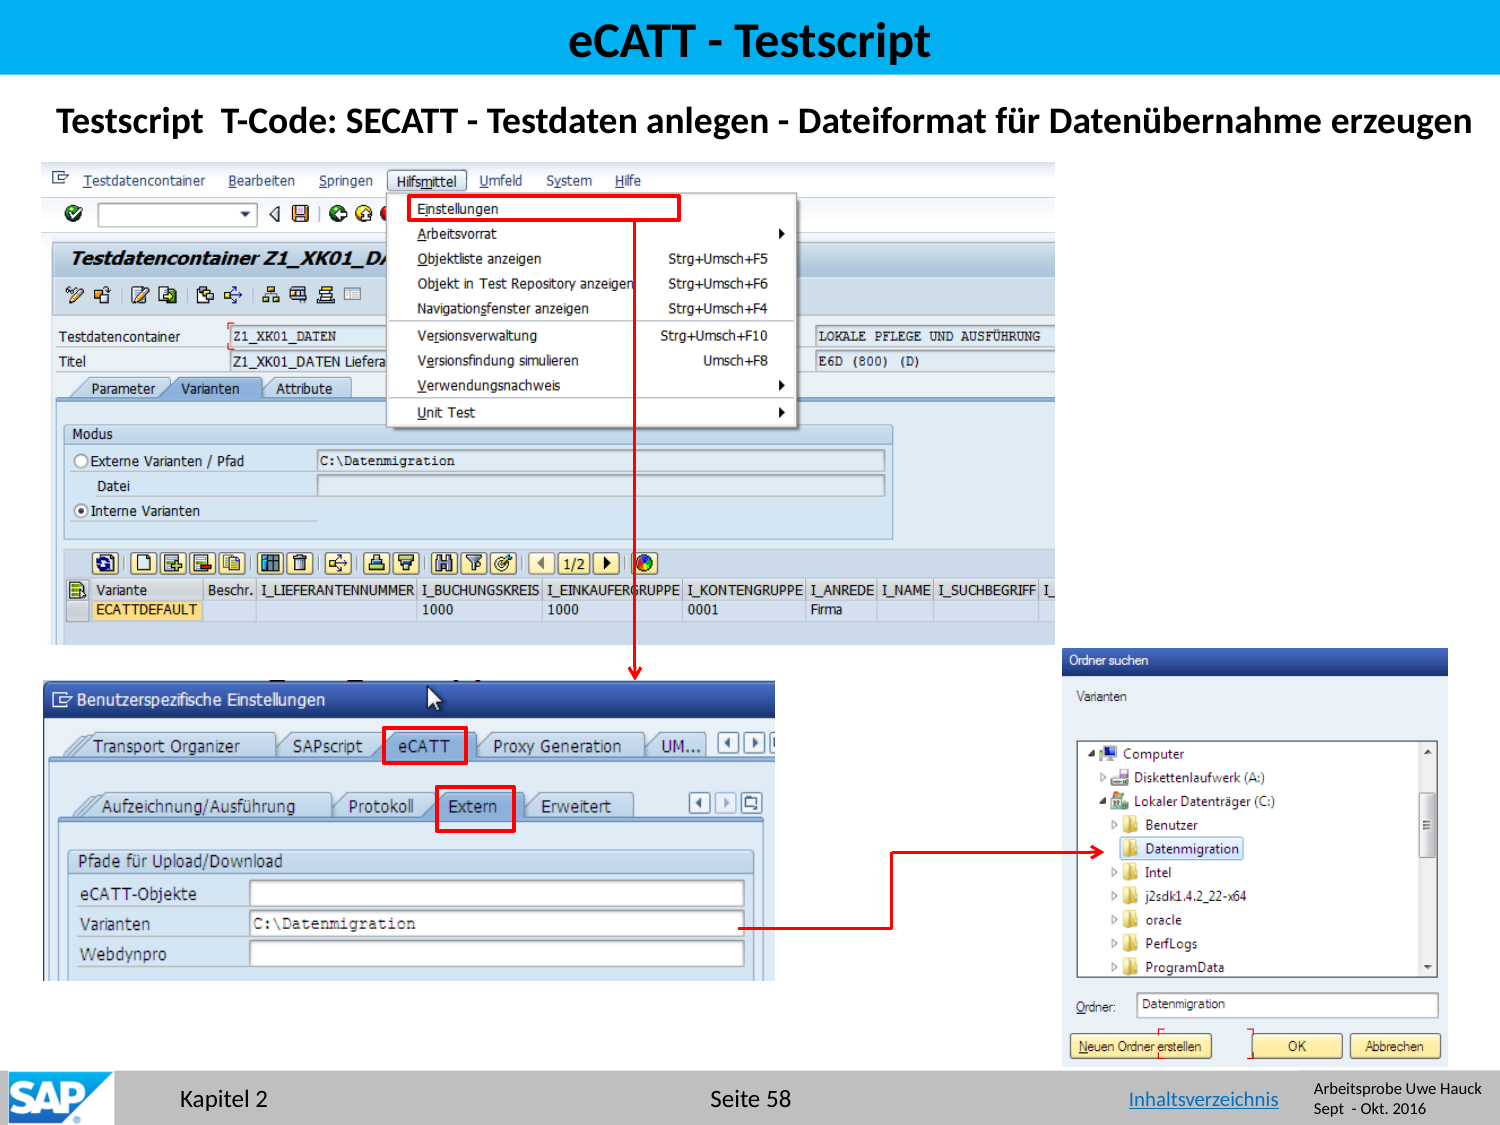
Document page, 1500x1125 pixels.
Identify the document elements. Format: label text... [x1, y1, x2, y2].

picture [42, 680, 775, 981]
text_box eCATT - Testscript [0, 0, 1500, 75]
text_box Kapitel 2 Seite 58 [165, 1075, 1105, 1120]
text_box [0, 1070, 6, 1125]
text_box Inhaltsverzeichnis [1106, 1078, 1299, 1118]
picture [1062, 648, 1449, 1067]
text_box [115, 1070, 1299, 1125]
picture [41, 162, 1055, 646]
picture [7, 1070, 115, 1125]
text_box Testscript T-Code: SECATT - Testdaten anlegen - Dateiformat für Datenübernahme erzeugen [41, 88, 1500, 149]
text_box Arbeitsprobe Uwe Hauck Sept - Okt. 2016 [1299, 1070, 1500, 1125]
